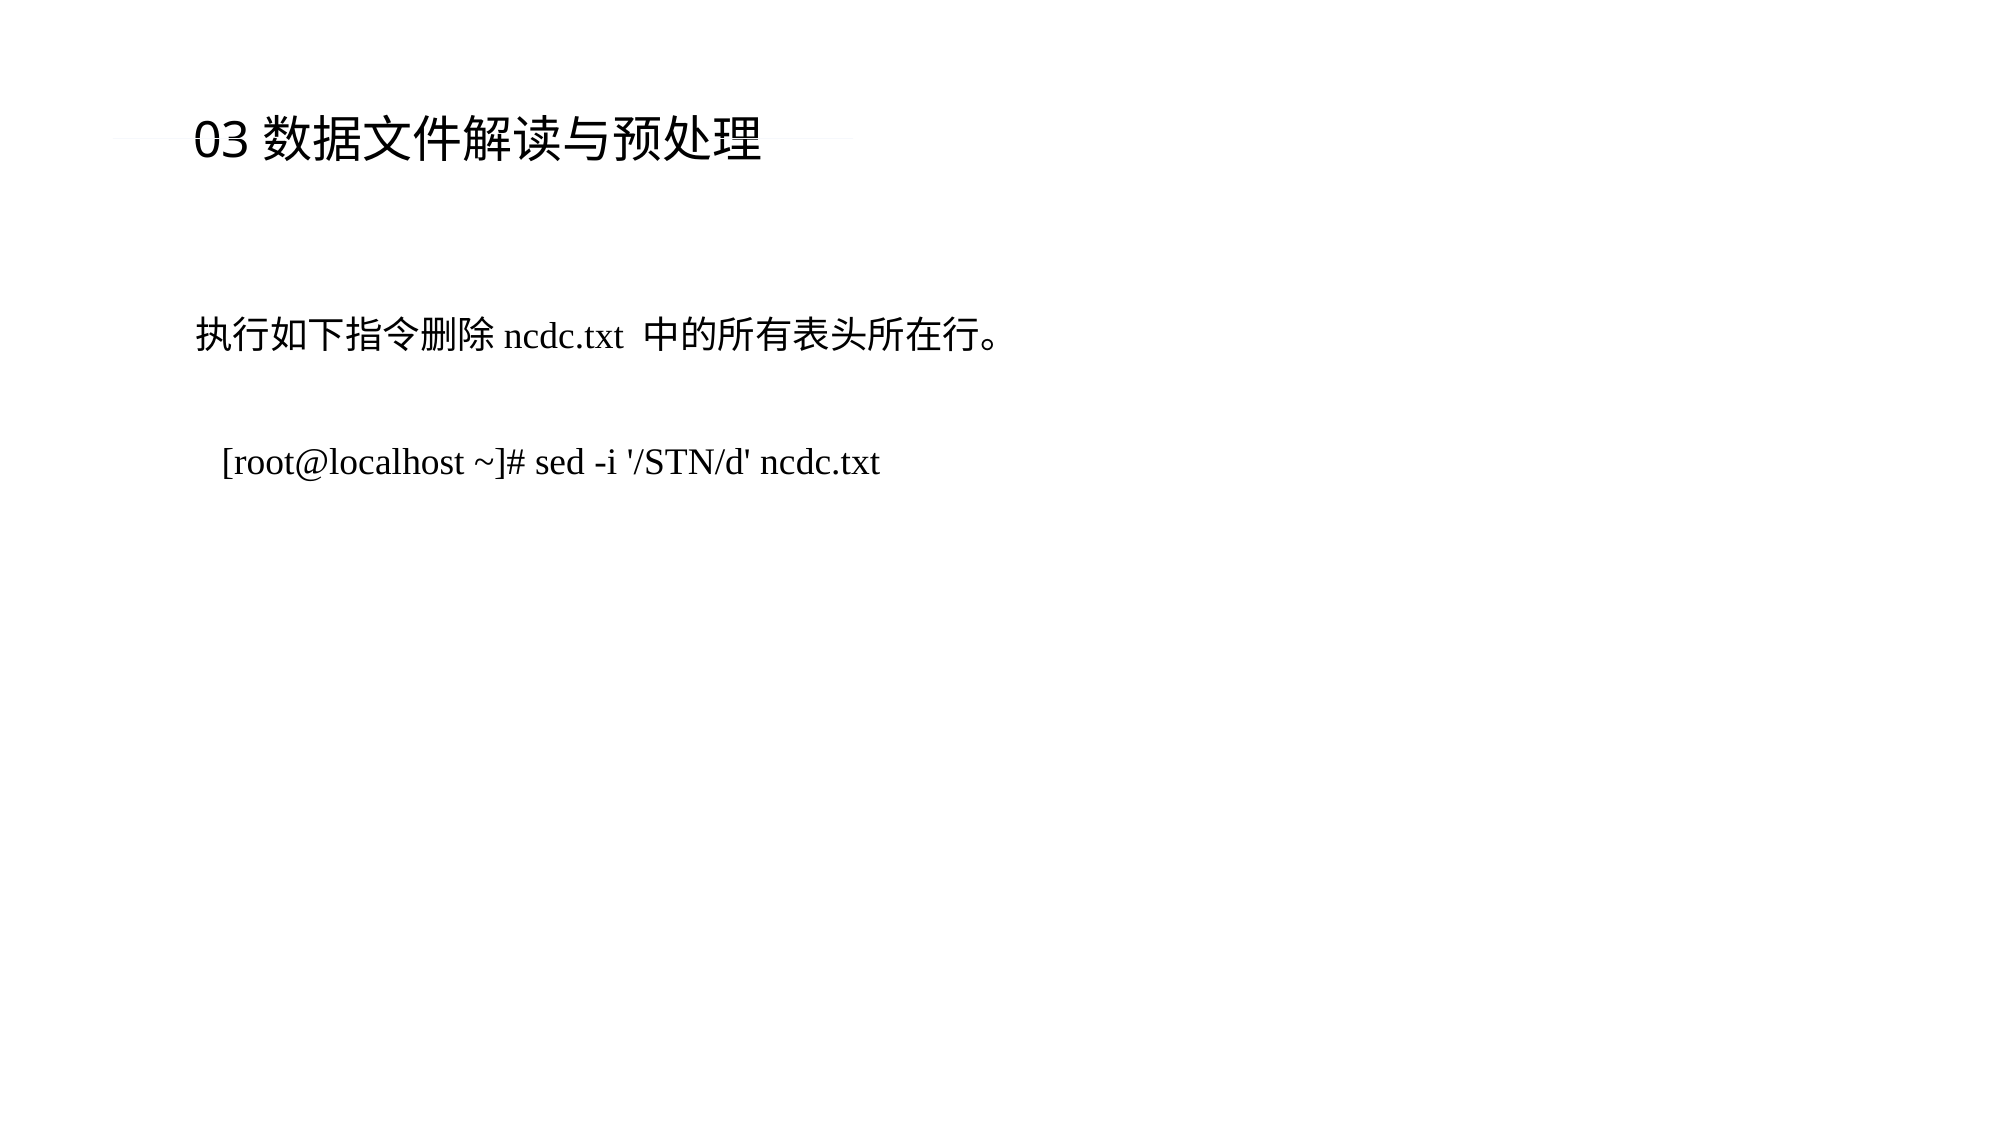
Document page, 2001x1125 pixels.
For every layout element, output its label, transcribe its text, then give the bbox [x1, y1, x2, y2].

text_box [root@localhost ~]# sed -i '/STN/d' ncdc.txt [169, 429, 2000, 490]
text_box 执行如下指令删除ncdc.txt 中的所有表头所在行。 [136, 303, 1744, 364]
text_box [112, 100, 854, 176]
